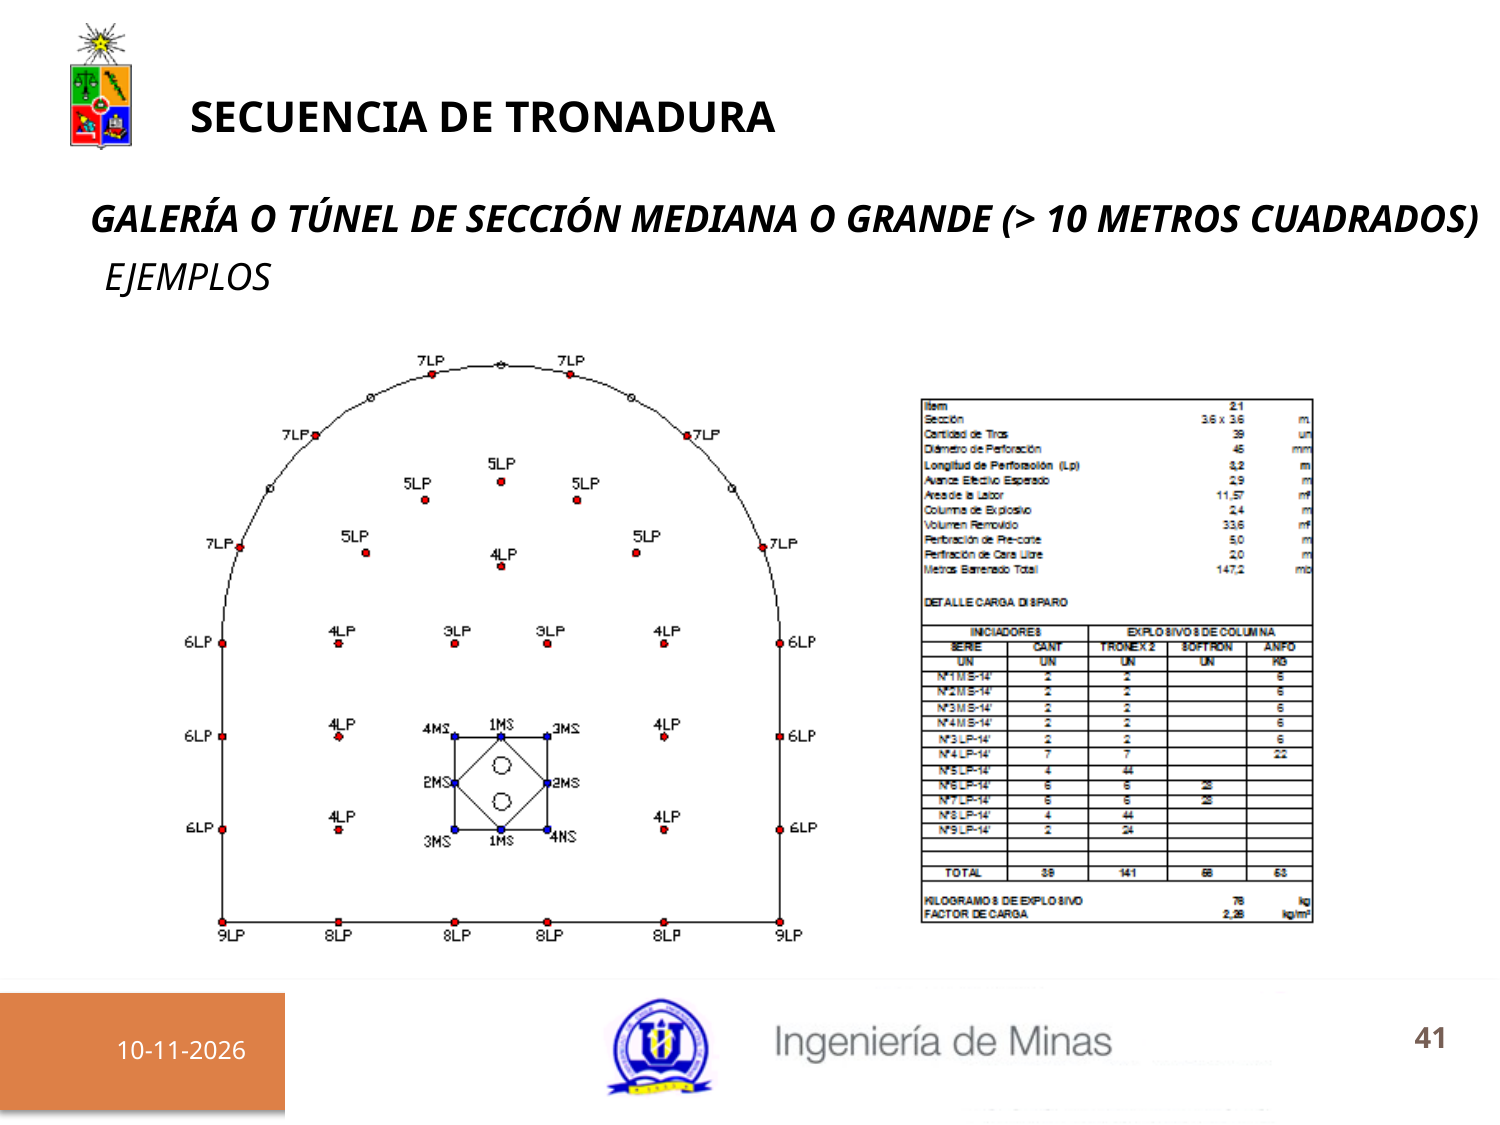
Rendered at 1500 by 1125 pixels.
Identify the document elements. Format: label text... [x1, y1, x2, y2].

text_box Ejemplos [89, 246, 287, 306]
text_box Secuencia de tronadura [175, 81, 1266, 148]
picture [285, 980, 1500, 1125]
text_box Galería o túnel de sección Mediana o Grande (> 10 metros cuadrados) [75, 187, 1496, 248]
picture [163, 327, 1360, 959]
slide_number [12, 995, 279, 1108]
picture [69, 23, 132, 151]
